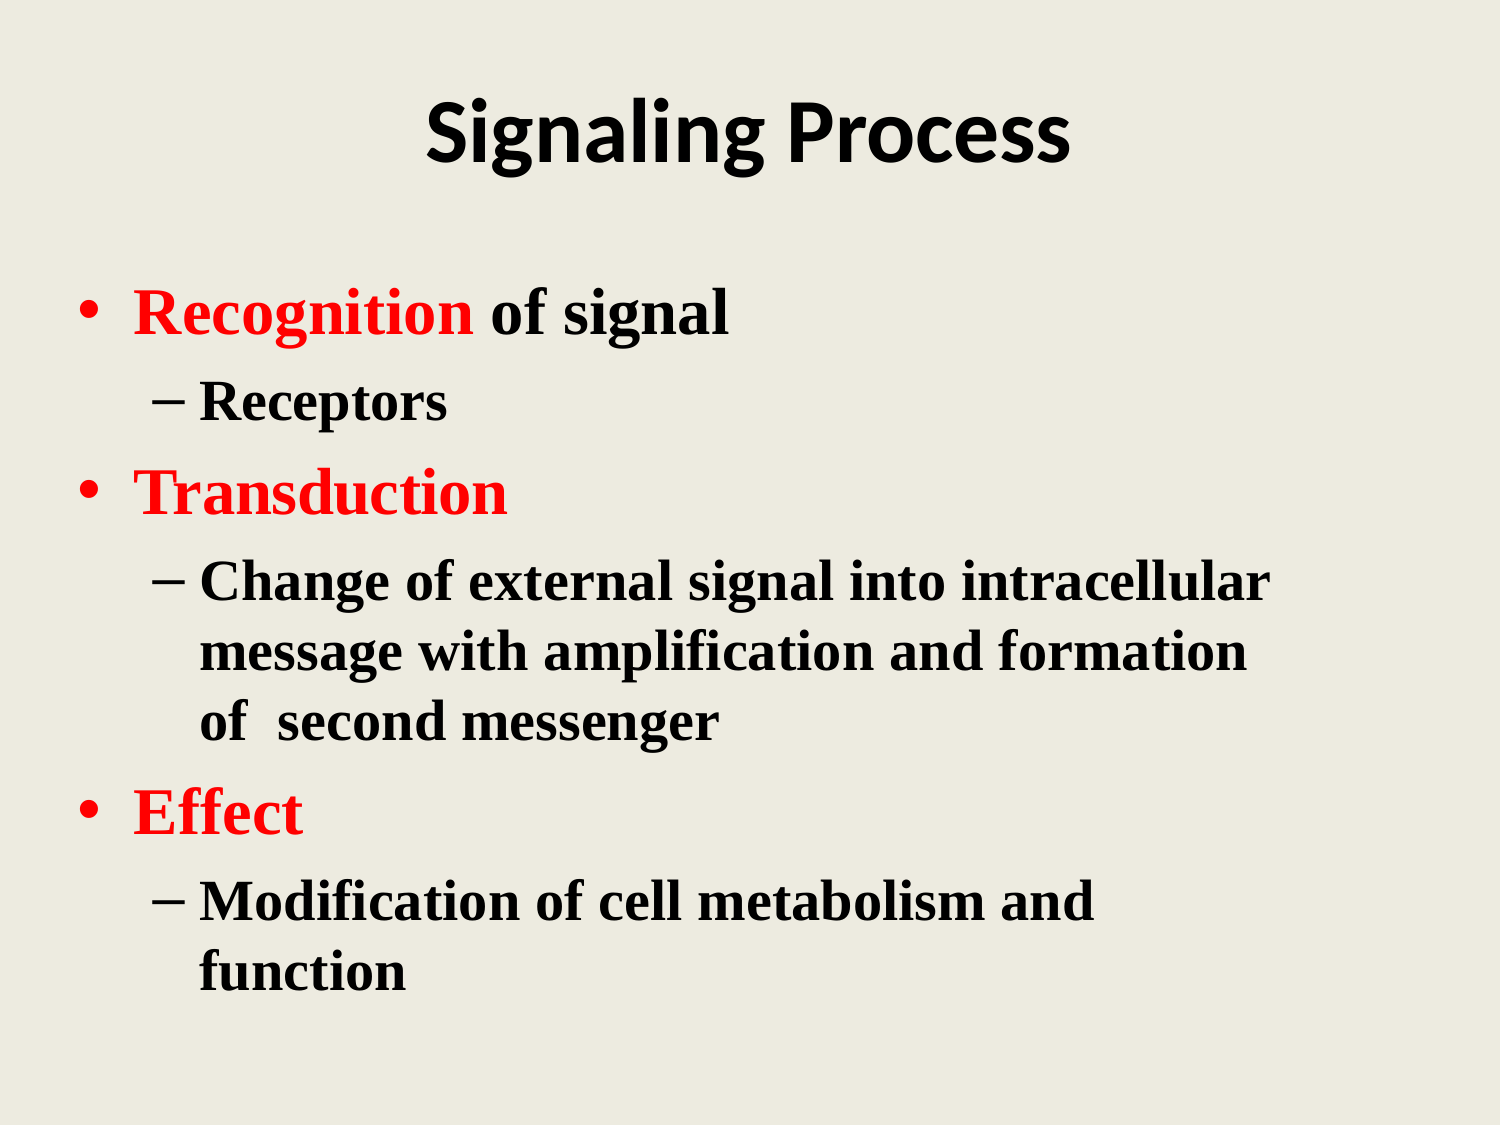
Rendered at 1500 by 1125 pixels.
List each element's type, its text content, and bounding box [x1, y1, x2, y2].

title Signaling Process [263, 33, 1236, 259]
text_box Recognition of signal Receptors Transduction Change of external signal into intracellular message with amplification and formation of second messenger Effect Modification of cell metabolism and function [75, 267, 1319, 1002]
